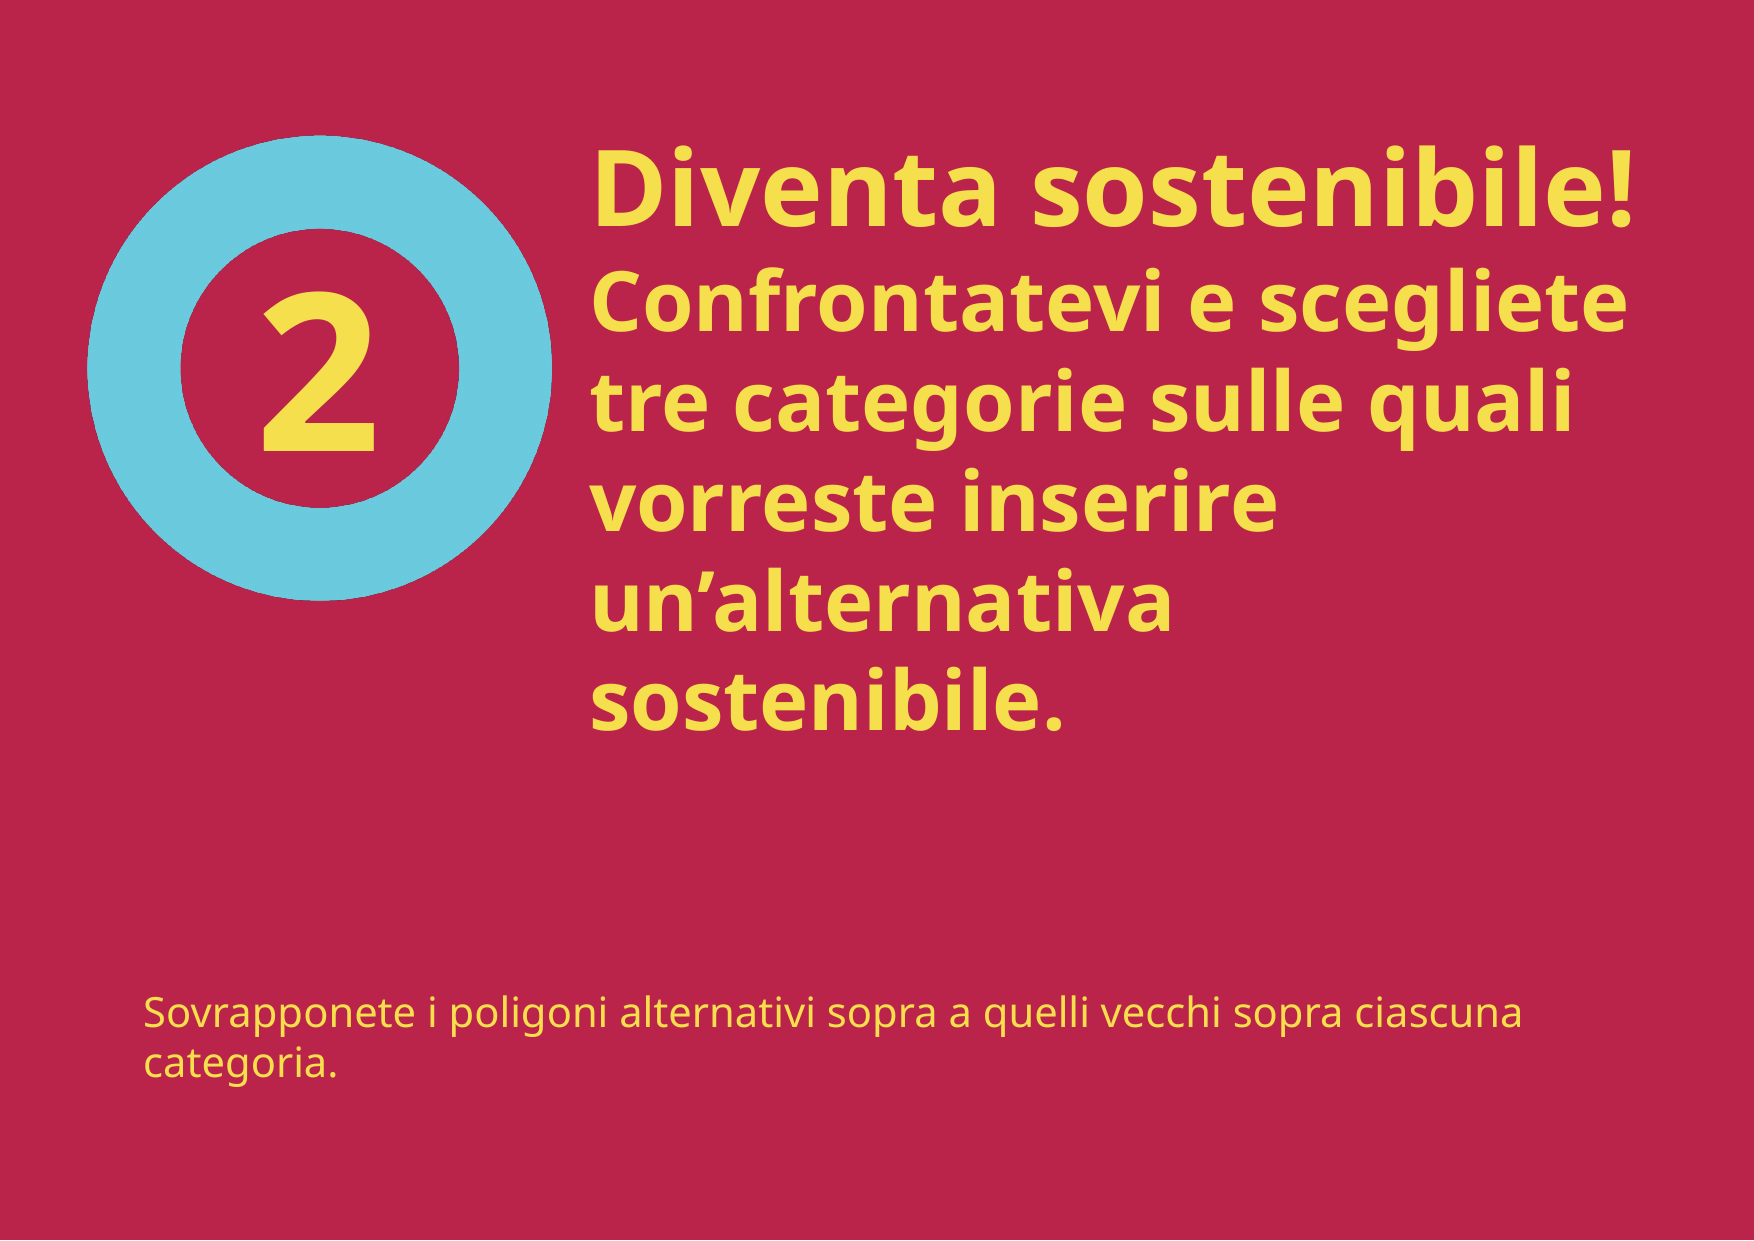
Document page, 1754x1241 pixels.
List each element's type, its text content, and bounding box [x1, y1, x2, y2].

text_box Diventa sostenibile! Confrontatevi e scegliete tre categorie sulle quali vorreste inserire un’alternativa sostenibile. [574, 134, 1667, 755]
picture [87, 135, 552, 601]
text_box Sovrapponete i poligoni alternativi sopra a quelli vecchi sopra ciascuna categoria. [128, 978, 1599, 1093]
